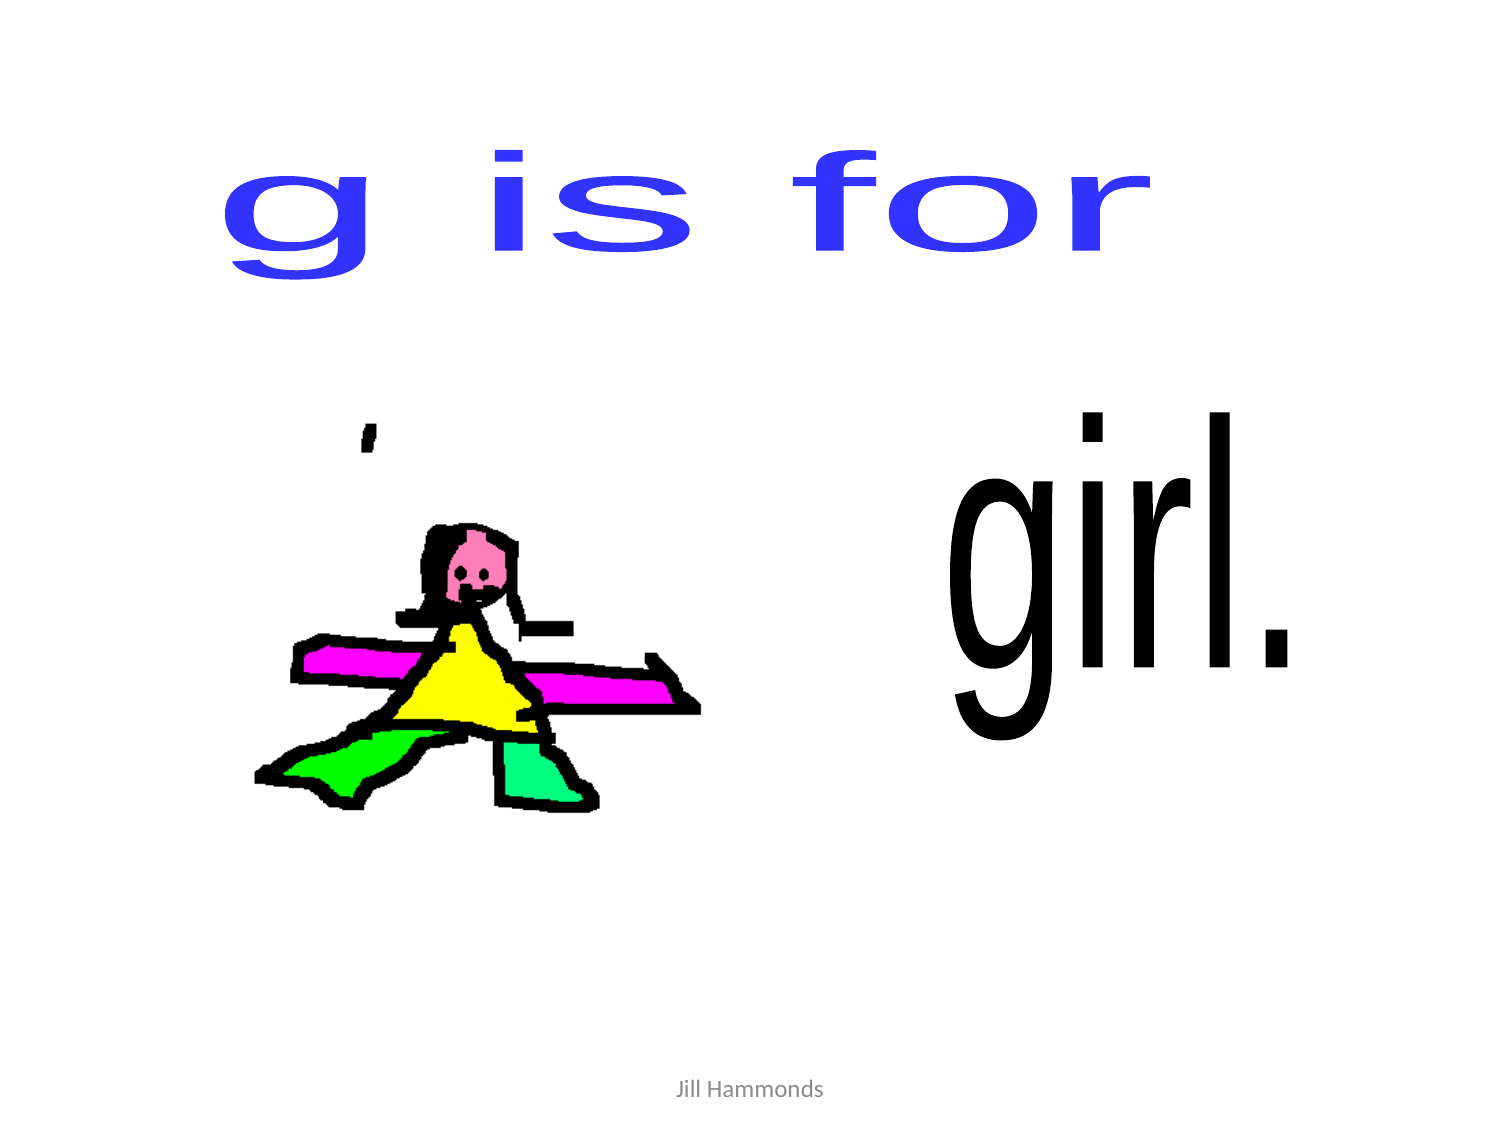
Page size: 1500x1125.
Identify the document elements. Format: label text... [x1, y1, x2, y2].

footer Jill Hammonds [512, 1042, 988, 1103]
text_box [137, 399, 734, 831]
